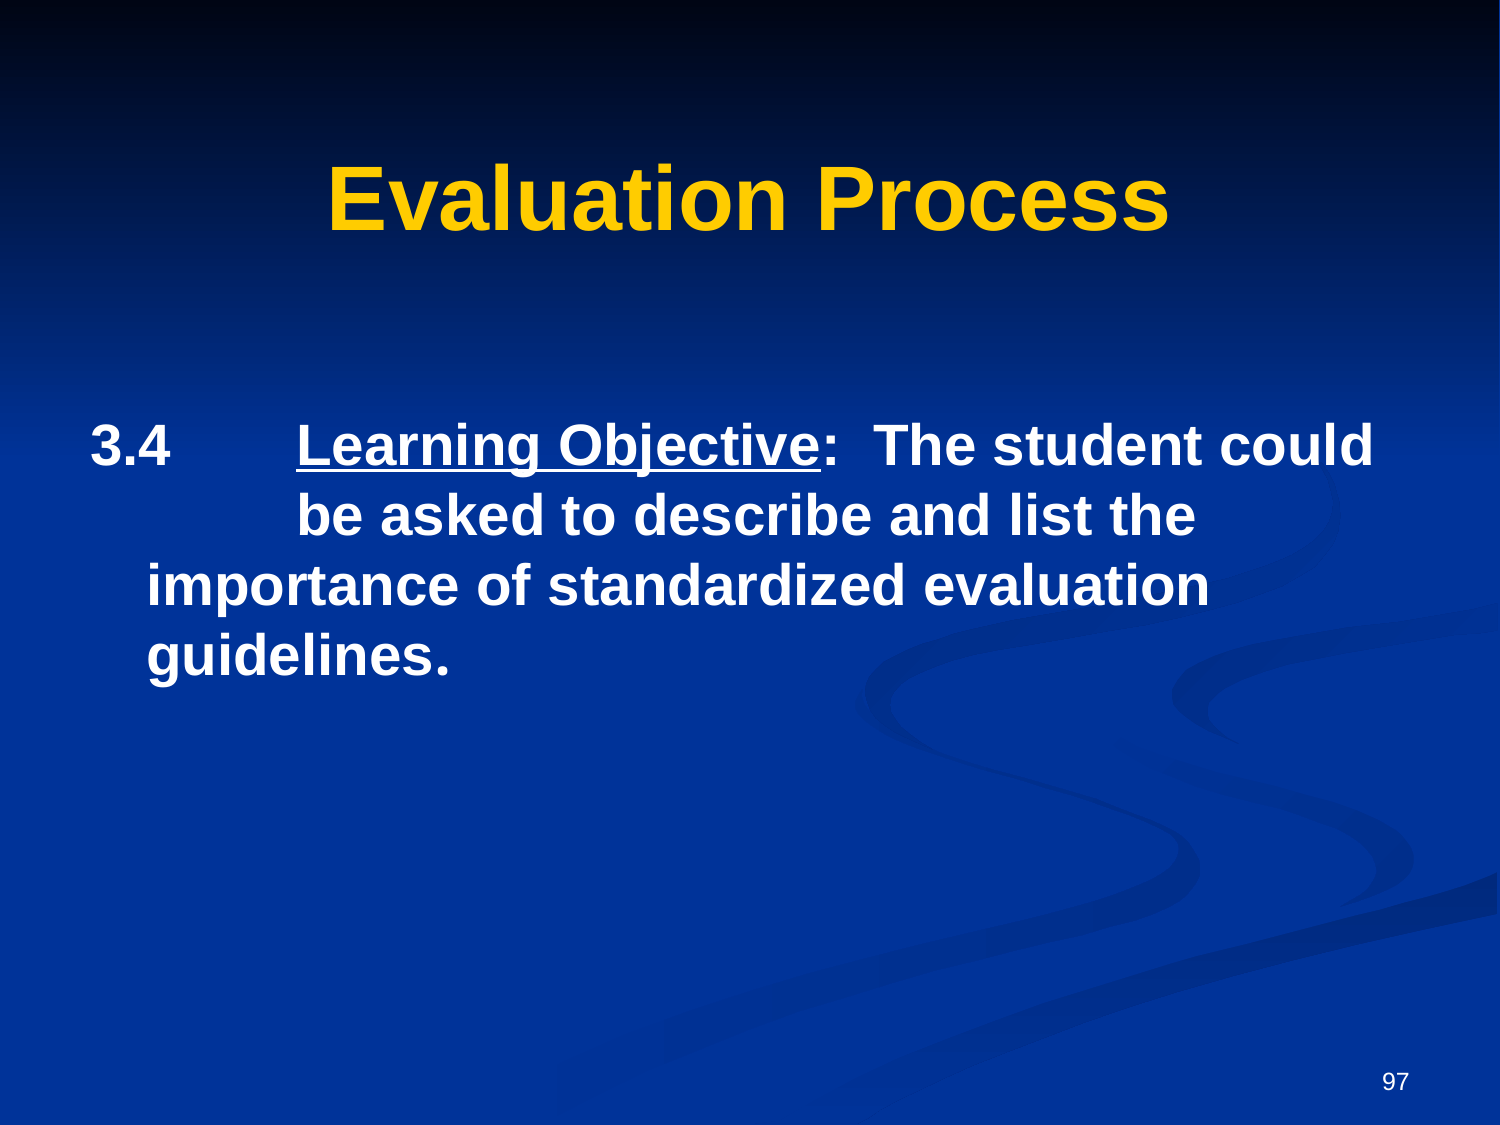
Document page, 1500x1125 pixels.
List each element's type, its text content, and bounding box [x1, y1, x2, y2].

slide_number 97 [1074, 1076, 1426, 1104]
title Evaluation Process [74, 62, 1426, 326]
list 3.4 Learning Objective: The student could be asked to describe and list the importance of standardized evaluation guidelines. [74, 399, 1426, 1076]
